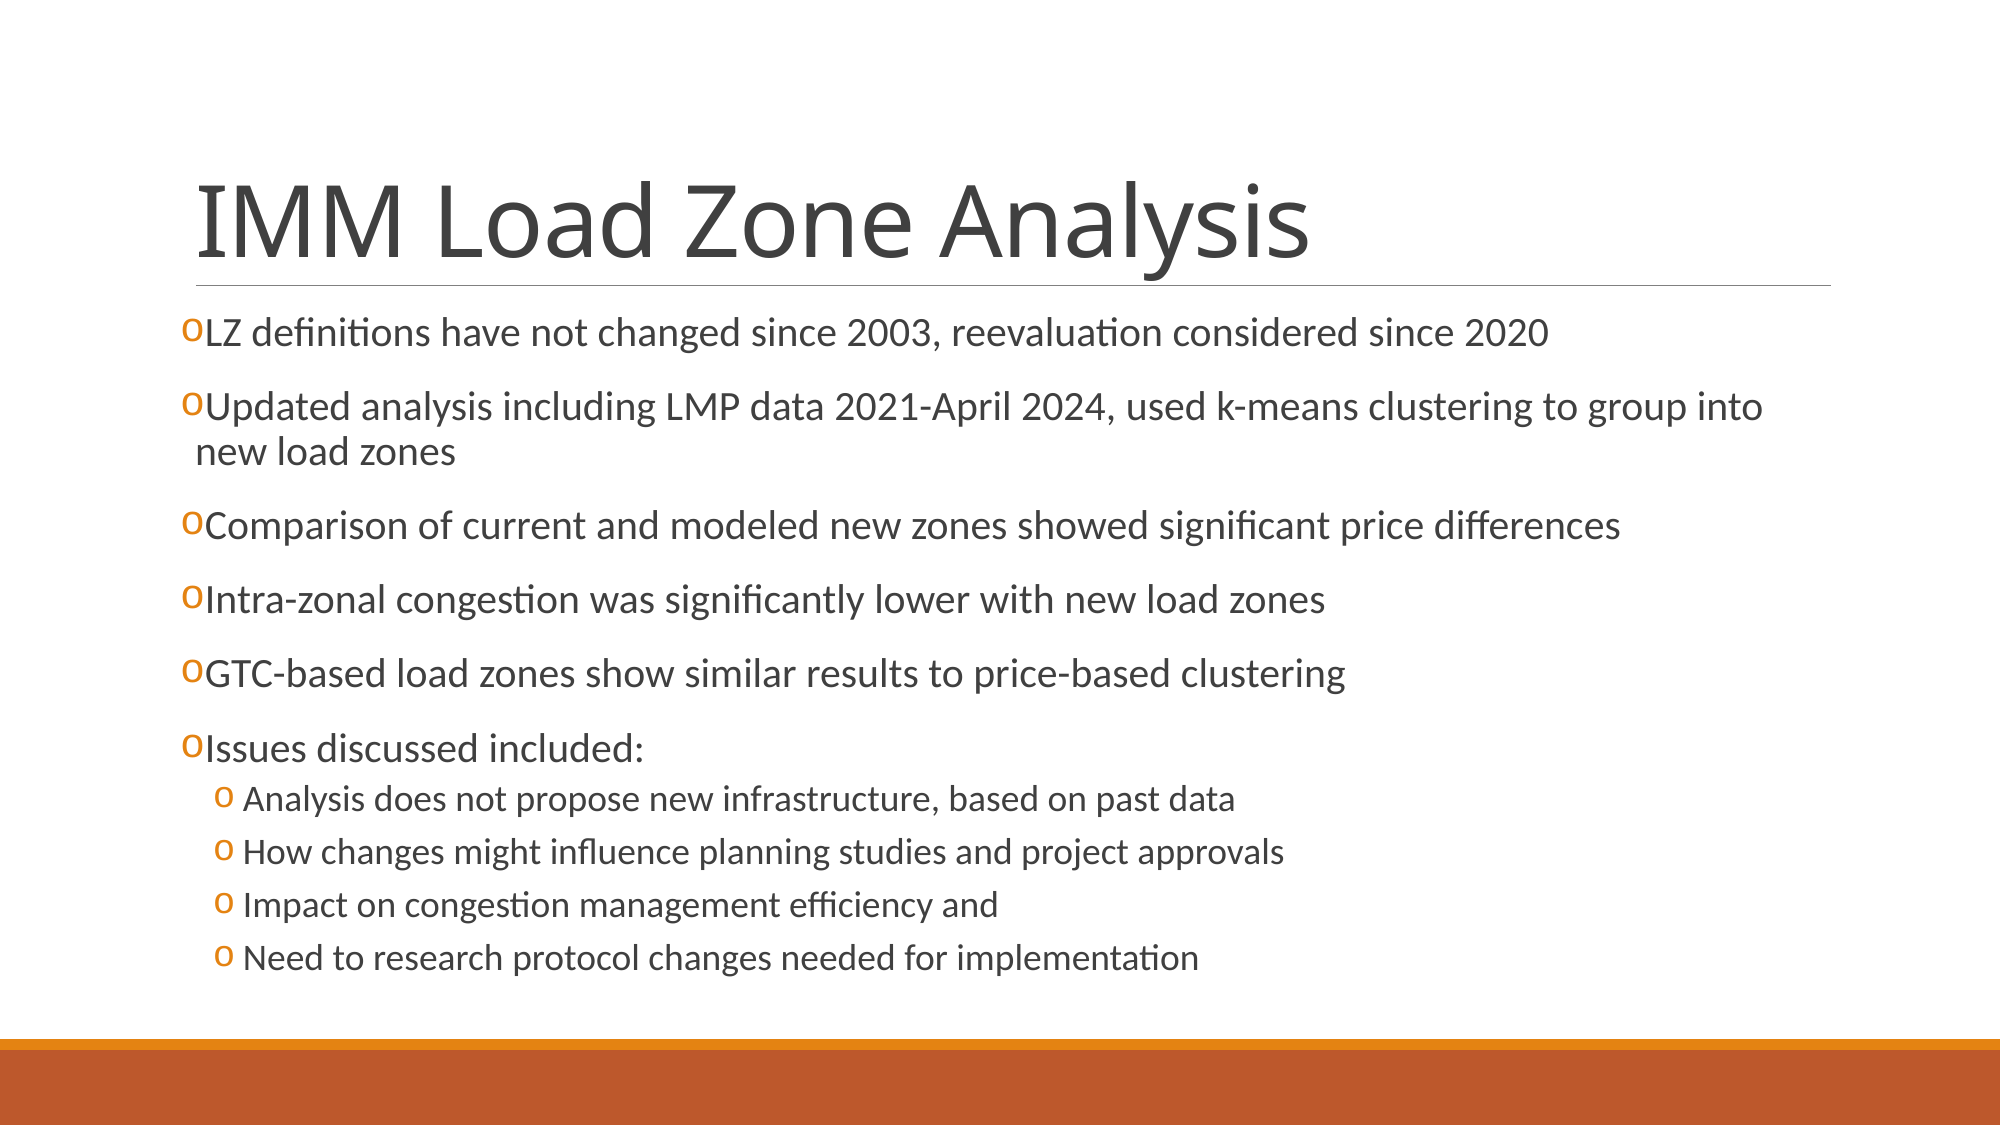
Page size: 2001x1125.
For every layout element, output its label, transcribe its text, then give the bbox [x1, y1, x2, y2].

title IMM Load Zone Analysis [180, 47, 1830, 285]
list LZ definitions have not changed since 2003, reevaluation considered since 2020 Updated analysis including LMP data 2021-April 2024, used k-means clustering to group into new load zones Comparison of current and modeled new zones showed significant price differences Intra-zonal congestion was significantly lower with new load zones GTC-based load zones show similar results to price-based clustering Issues discussed included: Analysis does not propose new infrastructure, based on past data How changes might influence planning studies and project approvals Impact on congestion management efficiency and Need to research protocol changes needed for implementation [180, 302, 1830, 1008]
